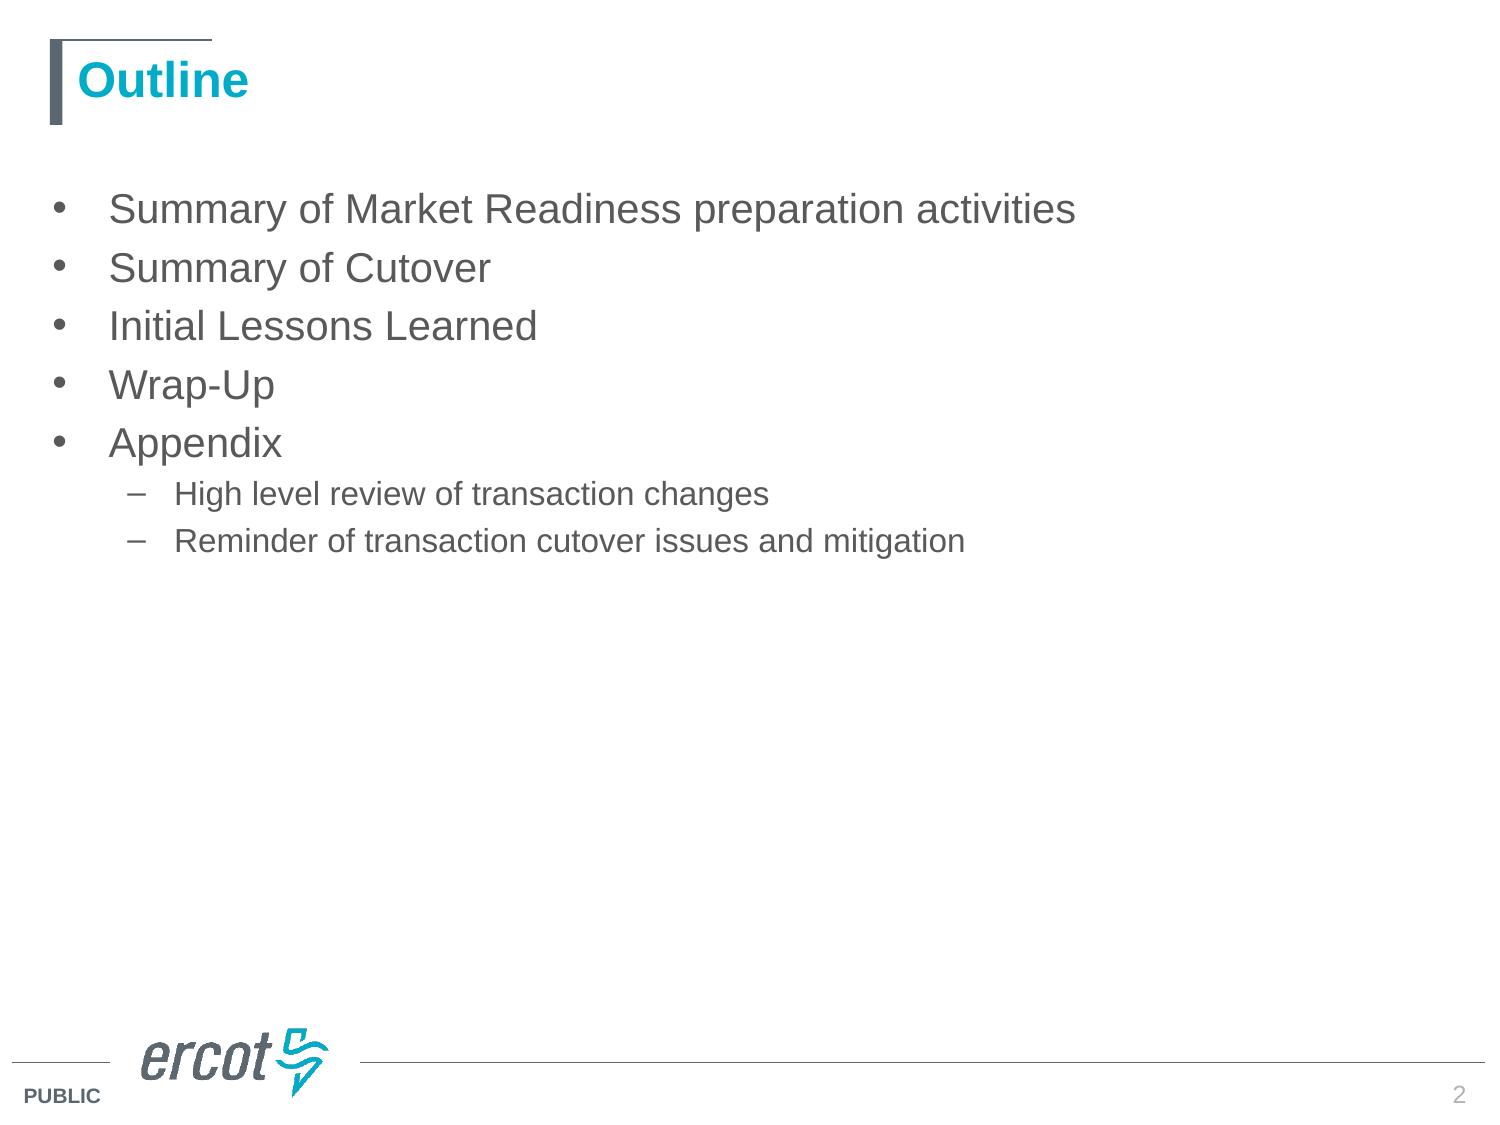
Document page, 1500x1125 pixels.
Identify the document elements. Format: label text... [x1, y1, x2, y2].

slide_number 2 [1437, 1076, 1475, 1112]
title Outline [62, 39, 1063, 125]
picture [137, 1024, 332, 1100]
list Summary of Market Readiness preparation activities Summary of Cutover Initial Lessons Learned Wrap-Up Appendix High level review of transaction changes Reminder of transaction cutover issues and mitigation [37, 174, 1463, 950]
